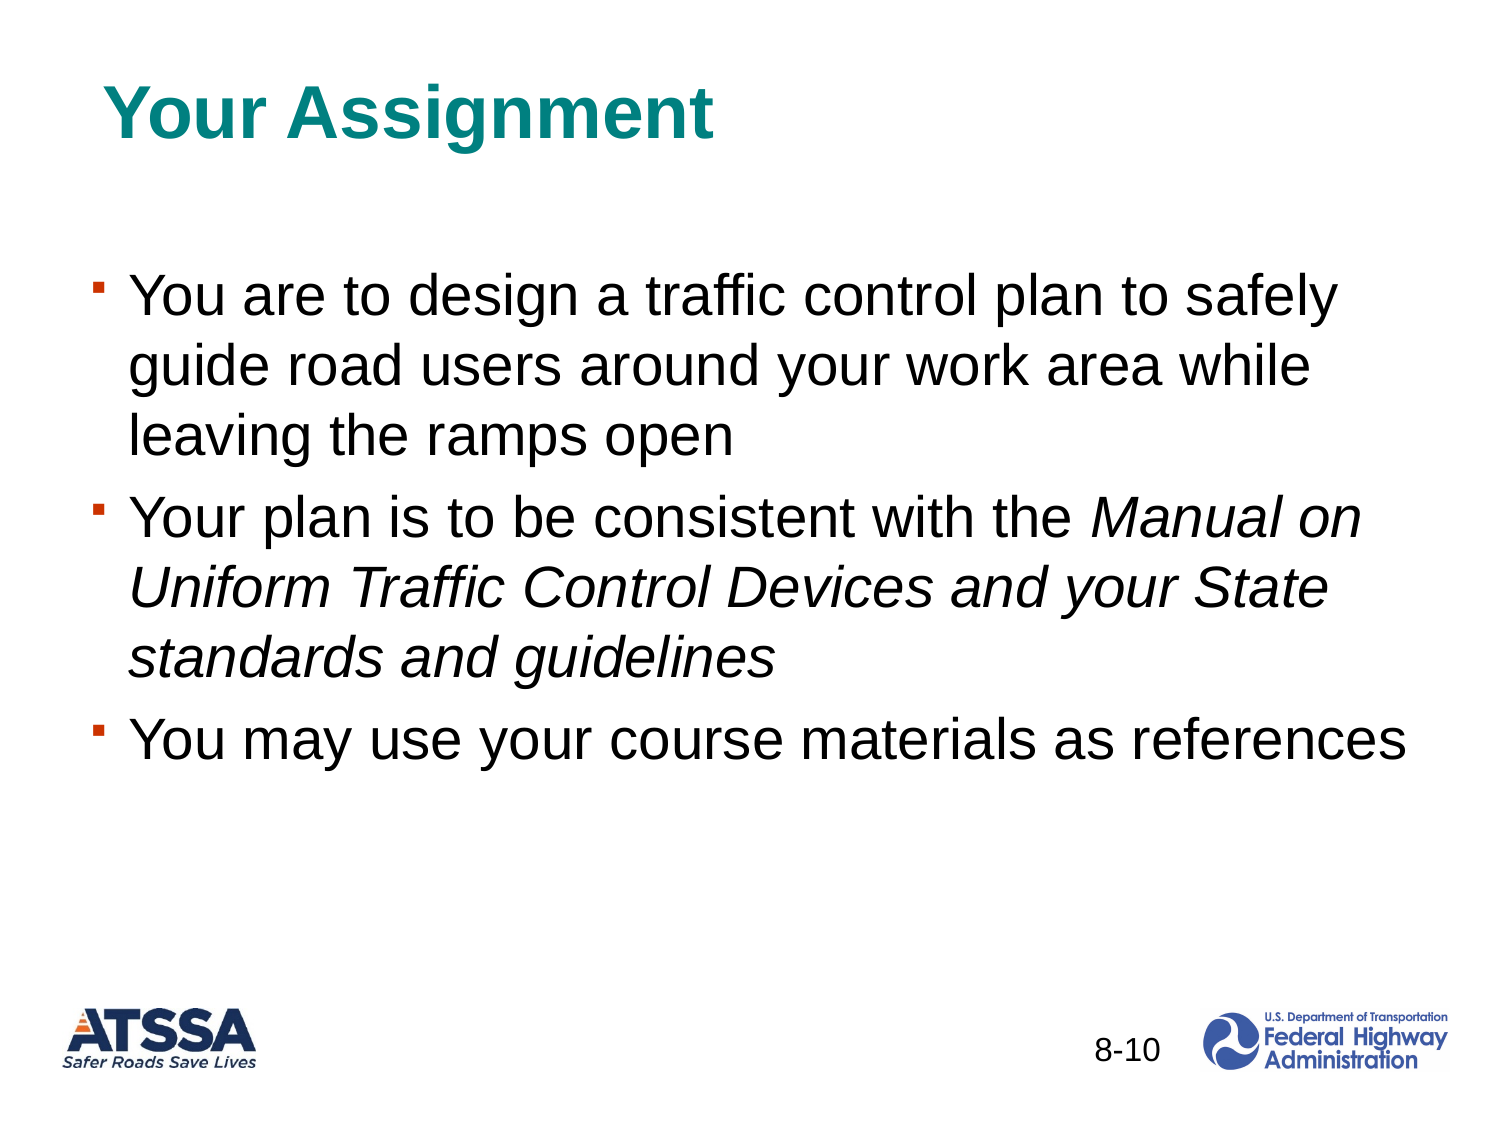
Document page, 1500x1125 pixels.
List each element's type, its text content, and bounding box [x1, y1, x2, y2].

list You are to design a traffic control plan to safely guide road users around your work area while leaving the ramps open Your plan is to be consistent with the Manual on Uniform Traffic Control Devices and your State standards and guidelines You may use your course materials as references [74, 249, 1451, 1013]
picture [1200, 1013, 1450, 1072]
title Your Assignment [87, 0, 1500, 218]
picture [62, 1008, 256, 1068]
